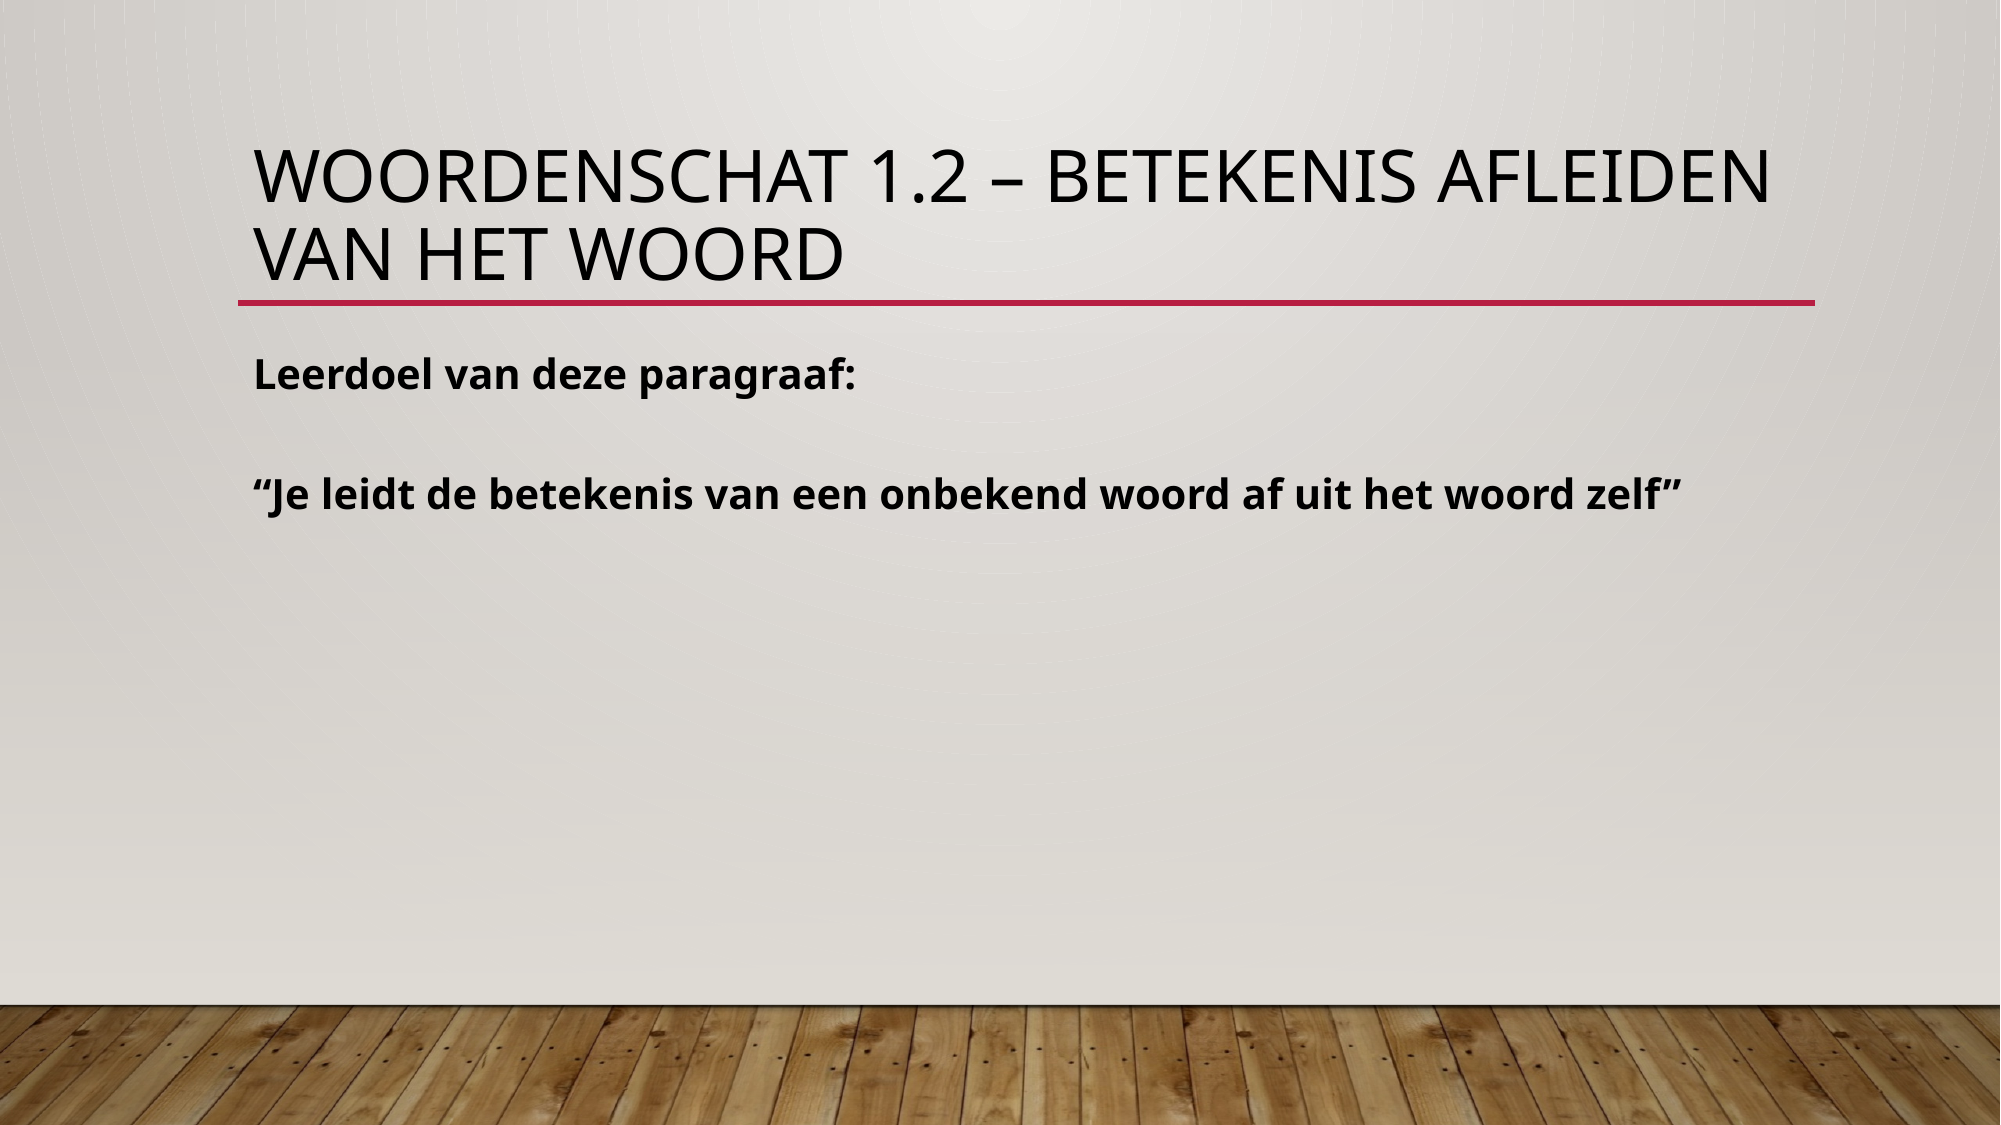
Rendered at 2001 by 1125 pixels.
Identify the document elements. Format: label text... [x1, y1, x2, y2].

picture [0, 1005, 2000, 1125]
title Woordenschat 1.2 – Betekenis afleiden van het woord [238, 131, 1814, 305]
list Leerdoel van deze paragraaf: “Je leidt de betekenis van een onbekend woord af uit het woord zelf” [238, 330, 1814, 897]
